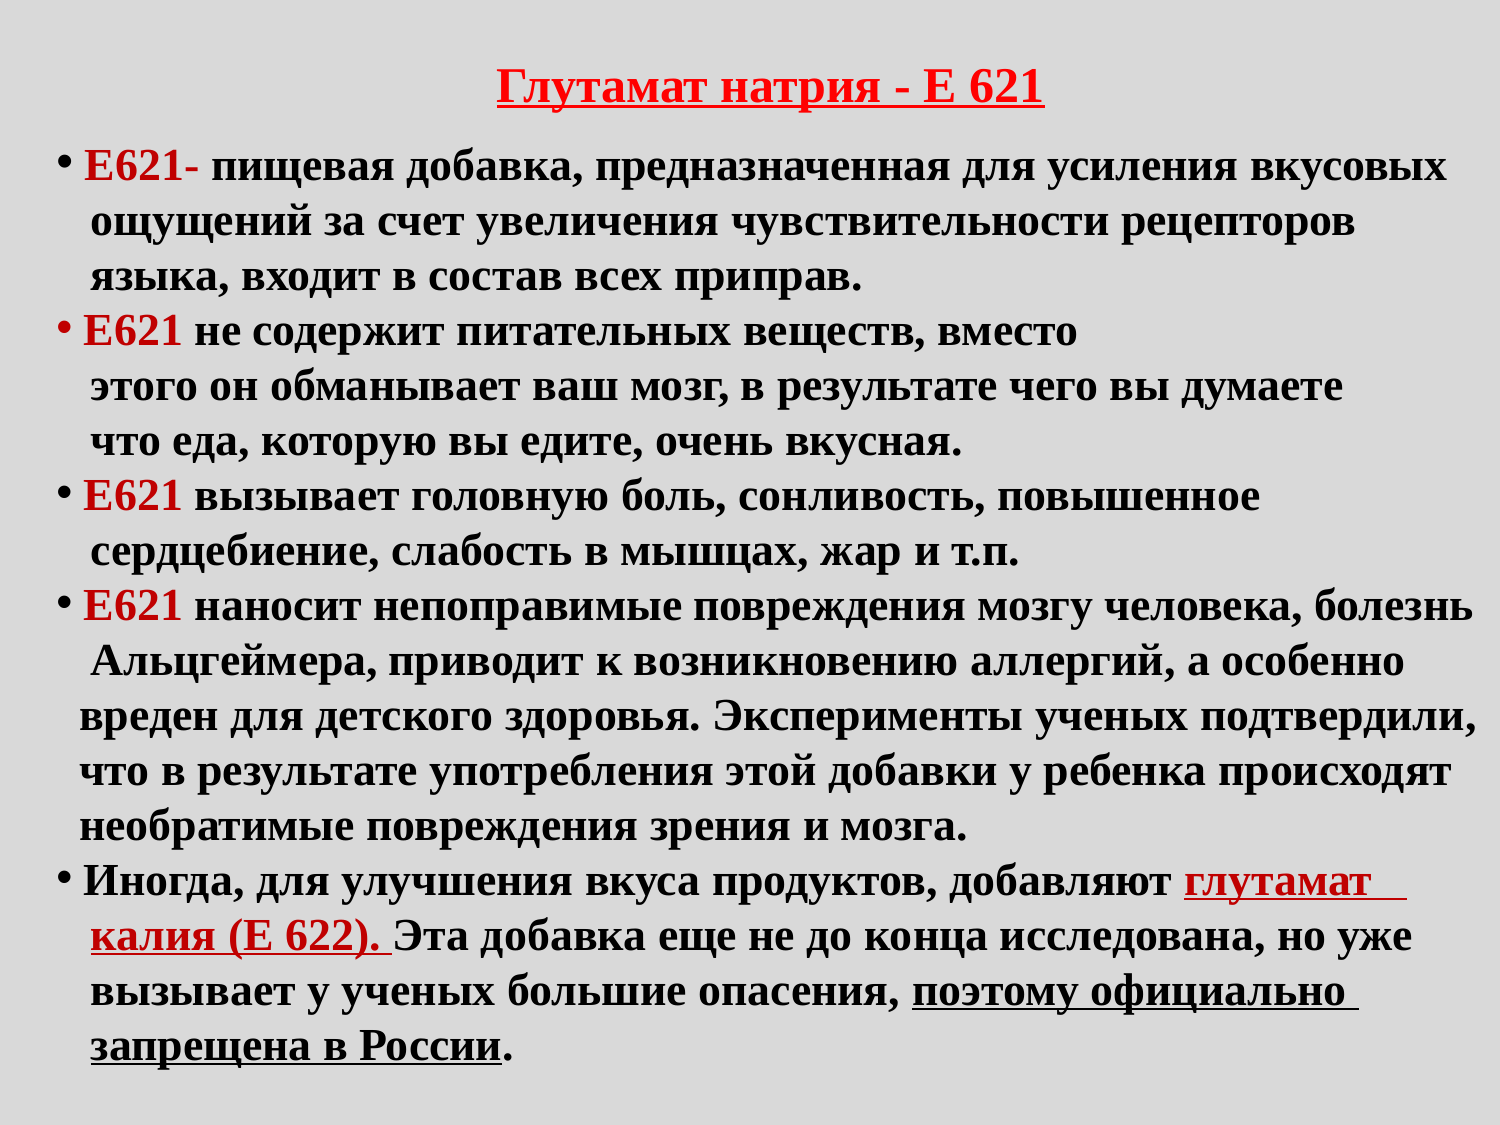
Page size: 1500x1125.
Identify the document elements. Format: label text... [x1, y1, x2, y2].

text_box Глутамат натрия - Е 621 E621- пищевая добавка, предназначенная для усиления вкусовых ощущений за счет увеличения чувствительности рецепторов языка, входит в состав всех приправ. E621 не содержит питательных веществ, вместо этого он обманывает ваш мозг, в результате чего вы думаете что еда, которую вы едите, очень вкусная. E621 вызывает головную боль, сонливость, повышенное сердцебиение, слабость в мышцах, жар и т.п. E621 наносит непоправимые повреждения мозгу человека, болезнь Альцгеймера, приводит к возникновению аллергий, а особенно вреден для детского здоровья. Эксперименты ученых подтвердили, что в результате употребления этой добавки у ребенка происходят необратимые повреждения зрения и мозга. Иногда, для улучшения вкуса продуктов, добавляют глутамат калия (Е 622). Эта добавка еще не до конца исследована, но уже вызывает у ученых большие опасения, поэтому официально запрещена в России. [41, 44, 1500, 1125]
